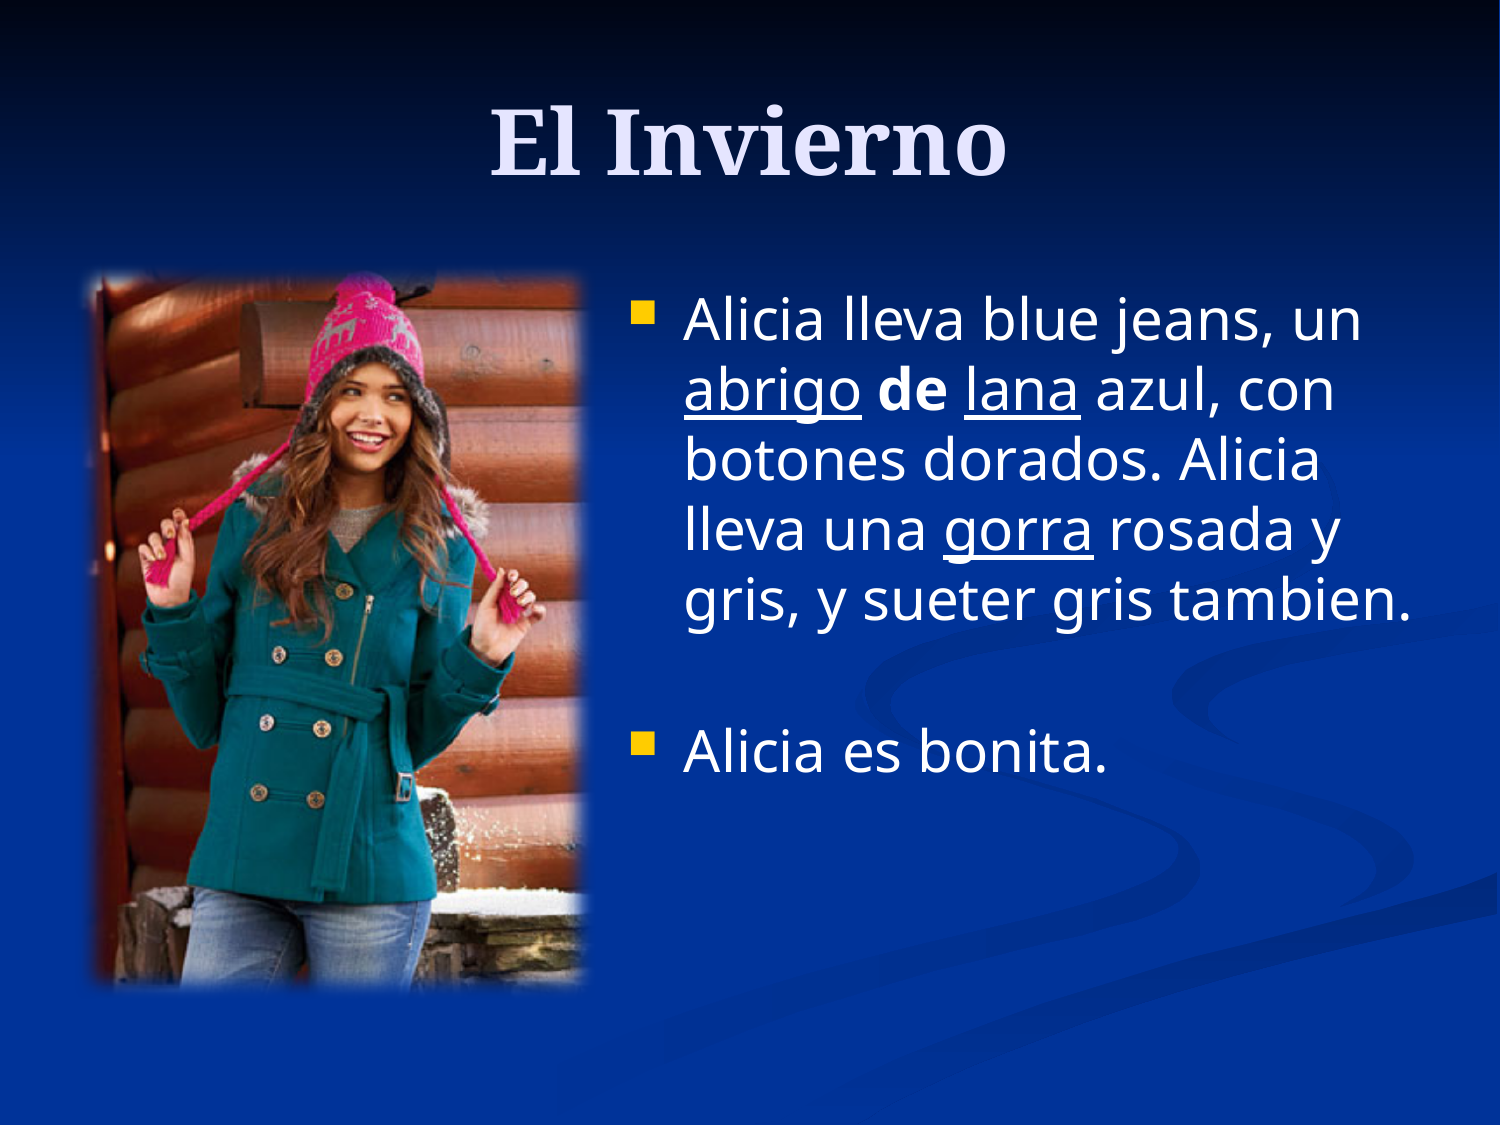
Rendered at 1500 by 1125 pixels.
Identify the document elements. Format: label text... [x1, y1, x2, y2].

picture [74, 262, 596, 1001]
title El Invierno [74, 44, 1426, 233]
list Alicia lleva blue jeans, un abrigo de lana azul, con botones dorados. Alicia lleva una gorra rosada y gris, y sueter gris tambien. Alicia es bonita. [612, 274, 1438, 988]
